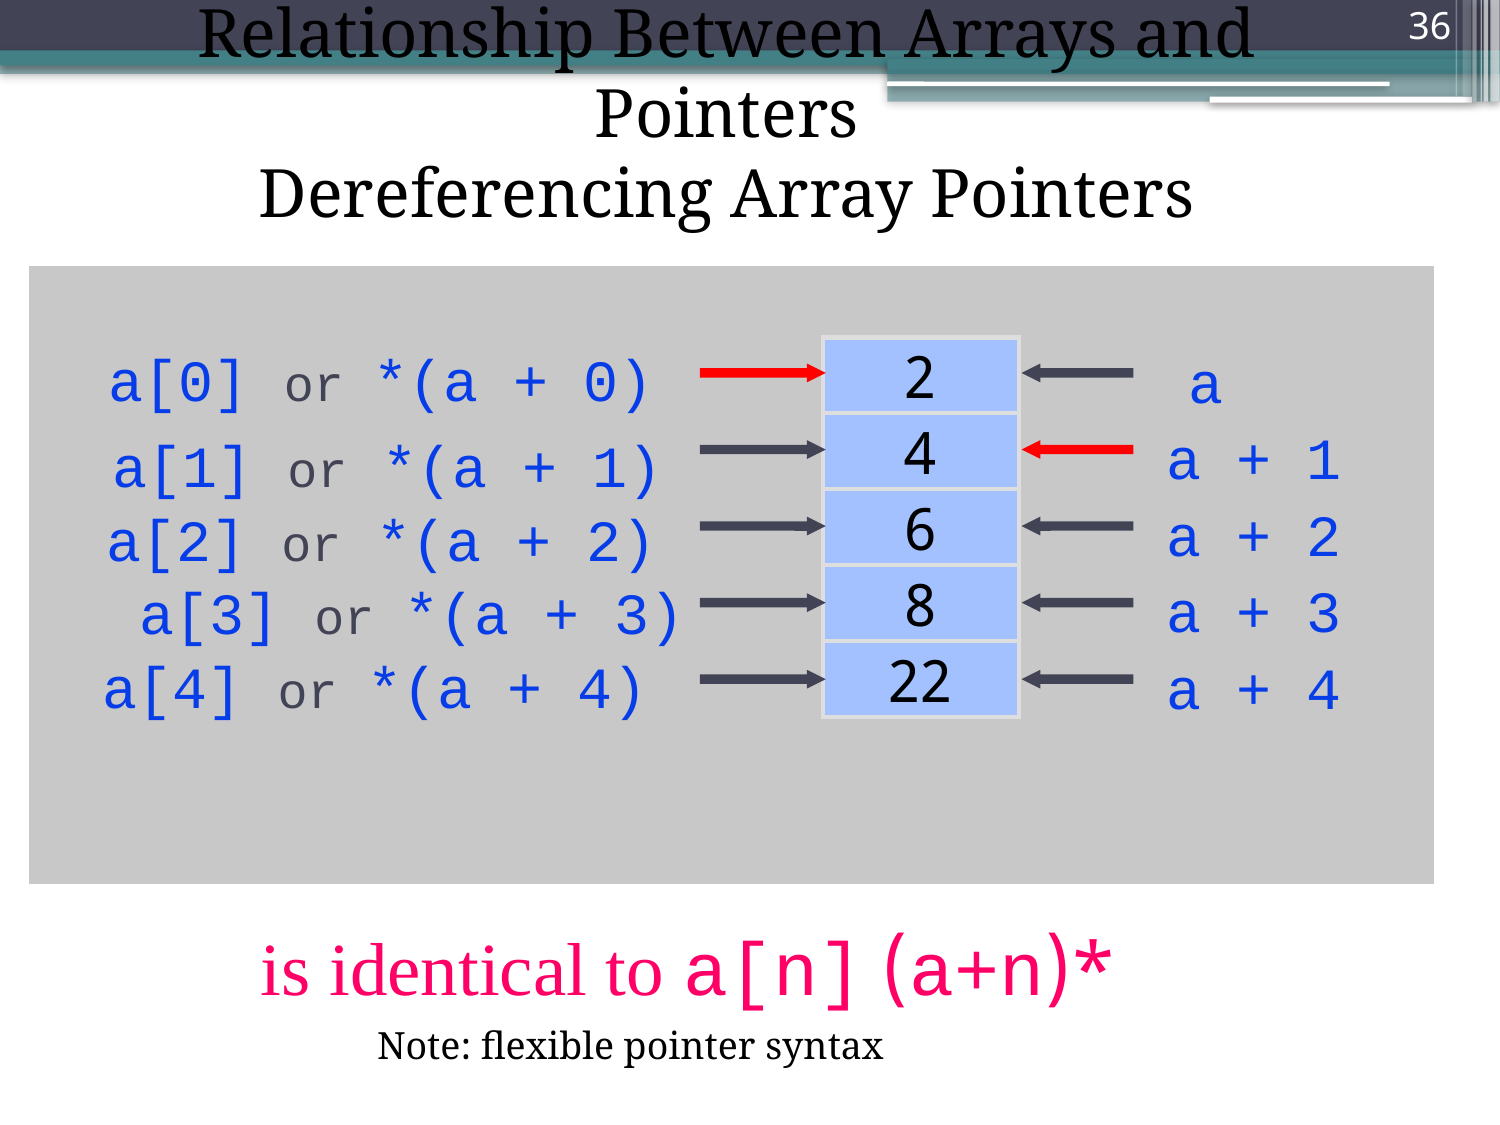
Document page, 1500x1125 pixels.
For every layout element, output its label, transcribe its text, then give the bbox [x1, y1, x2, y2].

text_box Note: flexible pointer syntax [362, 1014, 909, 1074]
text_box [830, 337, 1374, 730]
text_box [62, 335, 826, 728]
text_box *(a+n) is identical to a[n] [245, 913, 1131, 1019]
text_box [24, 262, 1438, 888]
slide_number 36 [1341, 0, 1466, 61]
text_box Relationship Between Arrays and Pointers Dereferencing Array Pointers [80, 125, 1373, 238]
